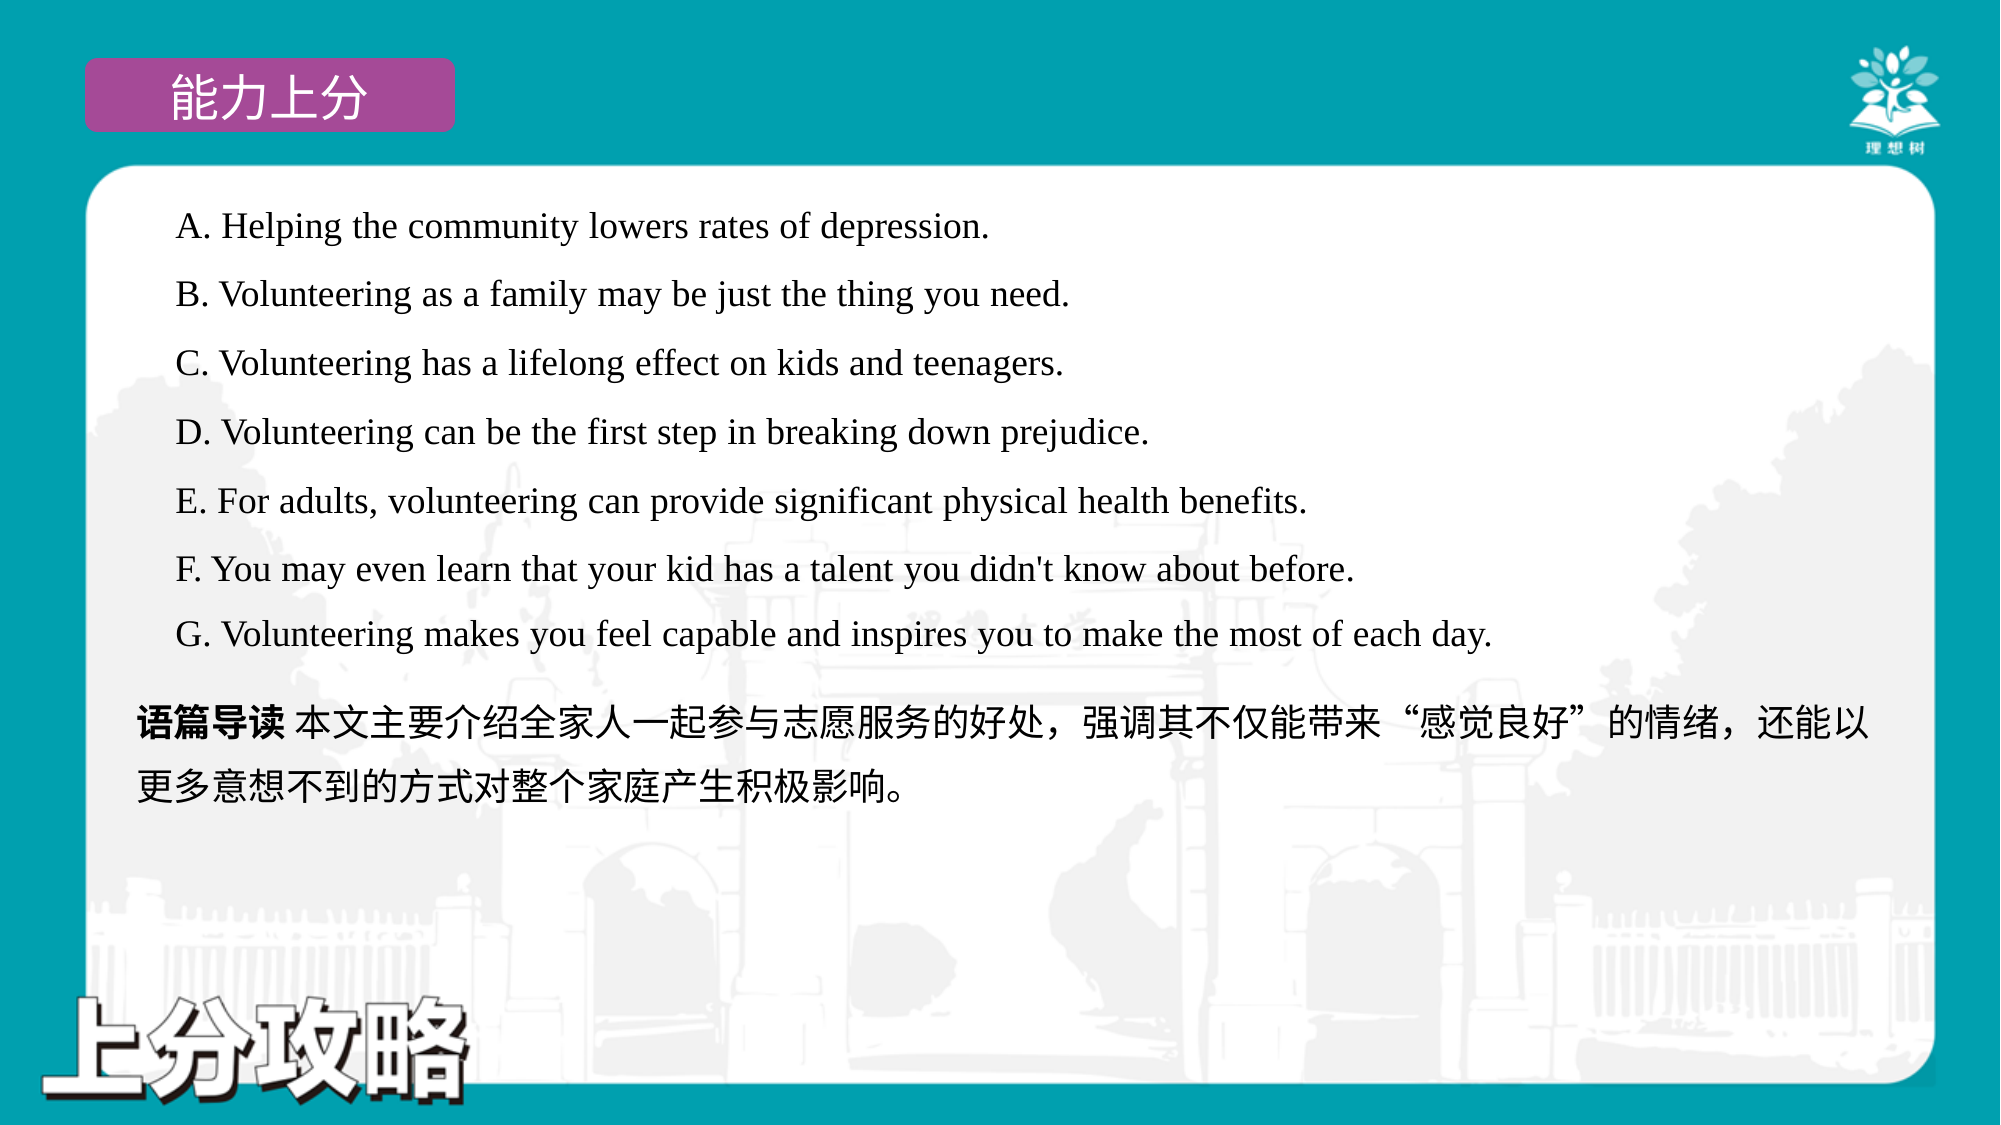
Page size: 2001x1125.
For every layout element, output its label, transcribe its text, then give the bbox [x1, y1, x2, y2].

picture [0, 0, 2000, 1125]
text_box 语篇导读 本文主要介绍全家人一起参与志愿服务的好处，强调其不仅能带来“感觉良好”的情绪，还能以 更多意想不到的方式对整个家庭产生积极影响。 [136, 674, 1865, 802]
text_box A. Helping the community lowers rates of depression. B. Volunteering as a family may be just the thing you need. C. Volunteering has a lifelong effect on kids and teenagers. D. Volunteering can be the first step in breaking down prejudice. E. For adults, volunteering can provide significant physical health benefits. F. You may even learn that your kid has a talent you didn't know about before. G. Volunteering makes you feel capable and inspires you to make the most of each day. [136, 176, 1865, 647]
